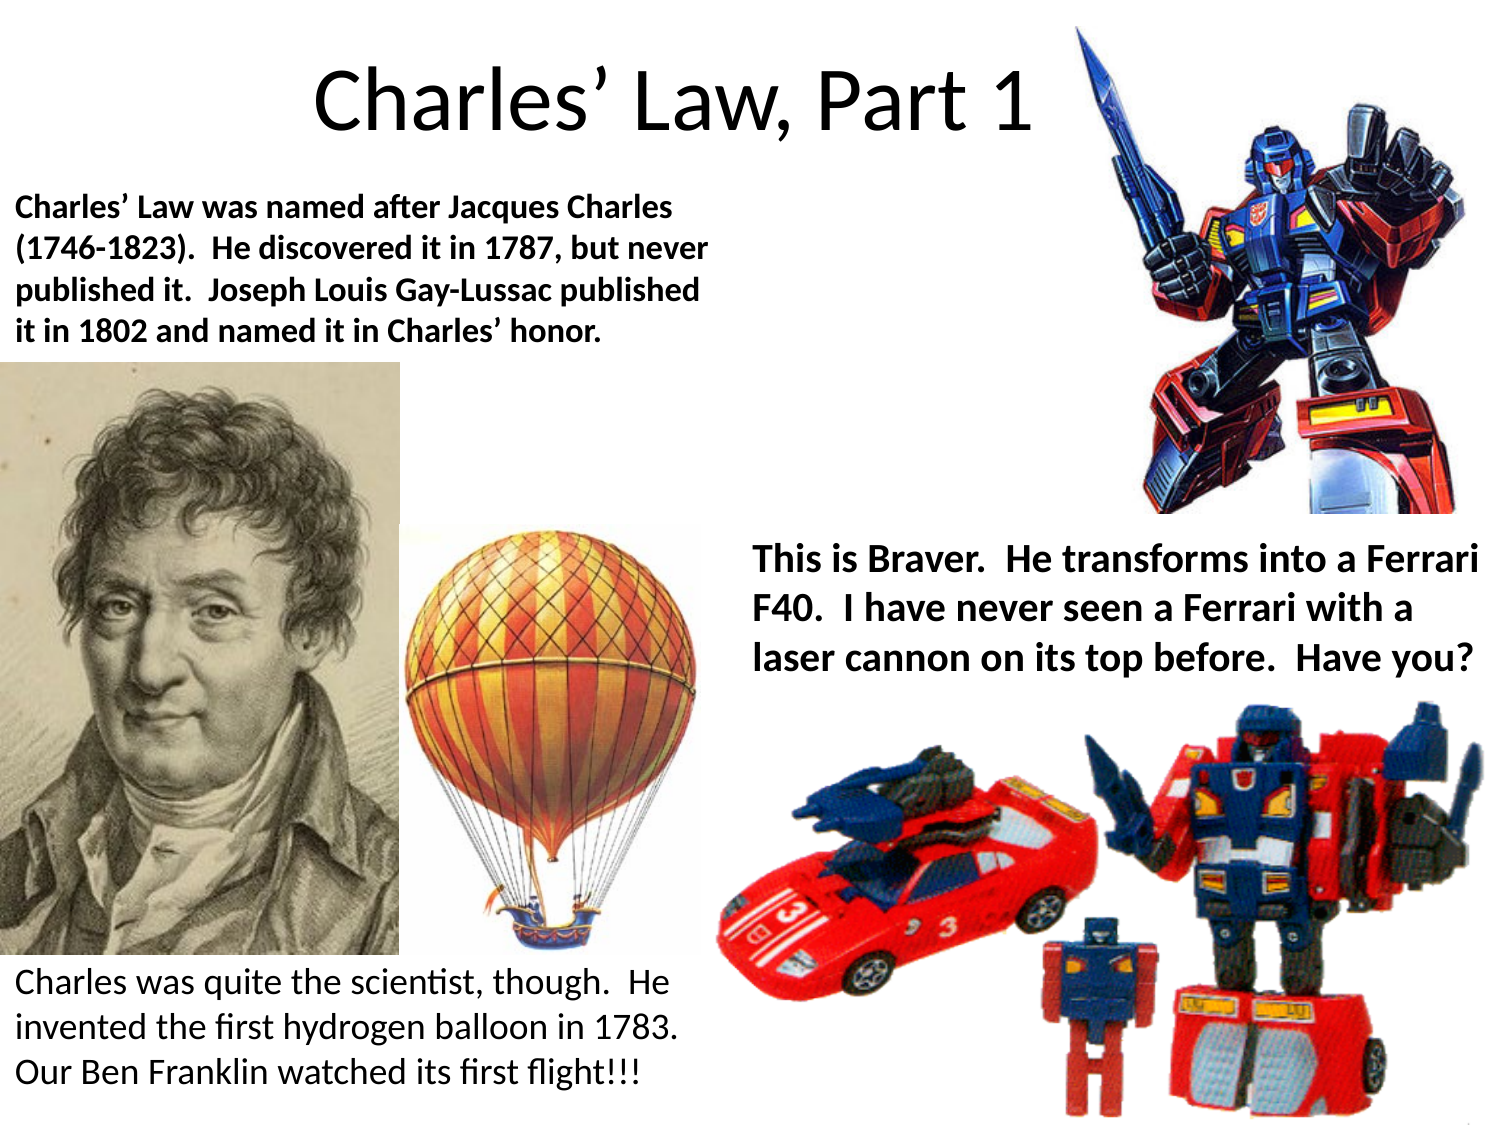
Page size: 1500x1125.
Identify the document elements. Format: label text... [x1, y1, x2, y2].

list Charles’ Law was named after Jacques Charles (1746-1823). He discovered it in 1787, but never published it. Joseph Louis Gay-Lussac published it in 1802 and named it in Charles’ honor. [0, 137, 738, 357]
picture [1074, 26, 1467, 515]
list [712, 699, 1489, 1125]
title Charles’ Law, Part 1 [0, 0, 1350, 188]
list This is Braver. He transforms into a Ferrari F40. I have never seen a Ferrari with a laser cannon on its top before. Have you? [737, 474, 1500, 688]
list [0, 362, 401, 955]
text_box Charles was quite the scientist, though. He invented the first hydrogen balloon in 1783. Our Ben Franklin watched its first flight!!! [0, 949, 707, 1100]
picture [399, 524, 701, 955]
